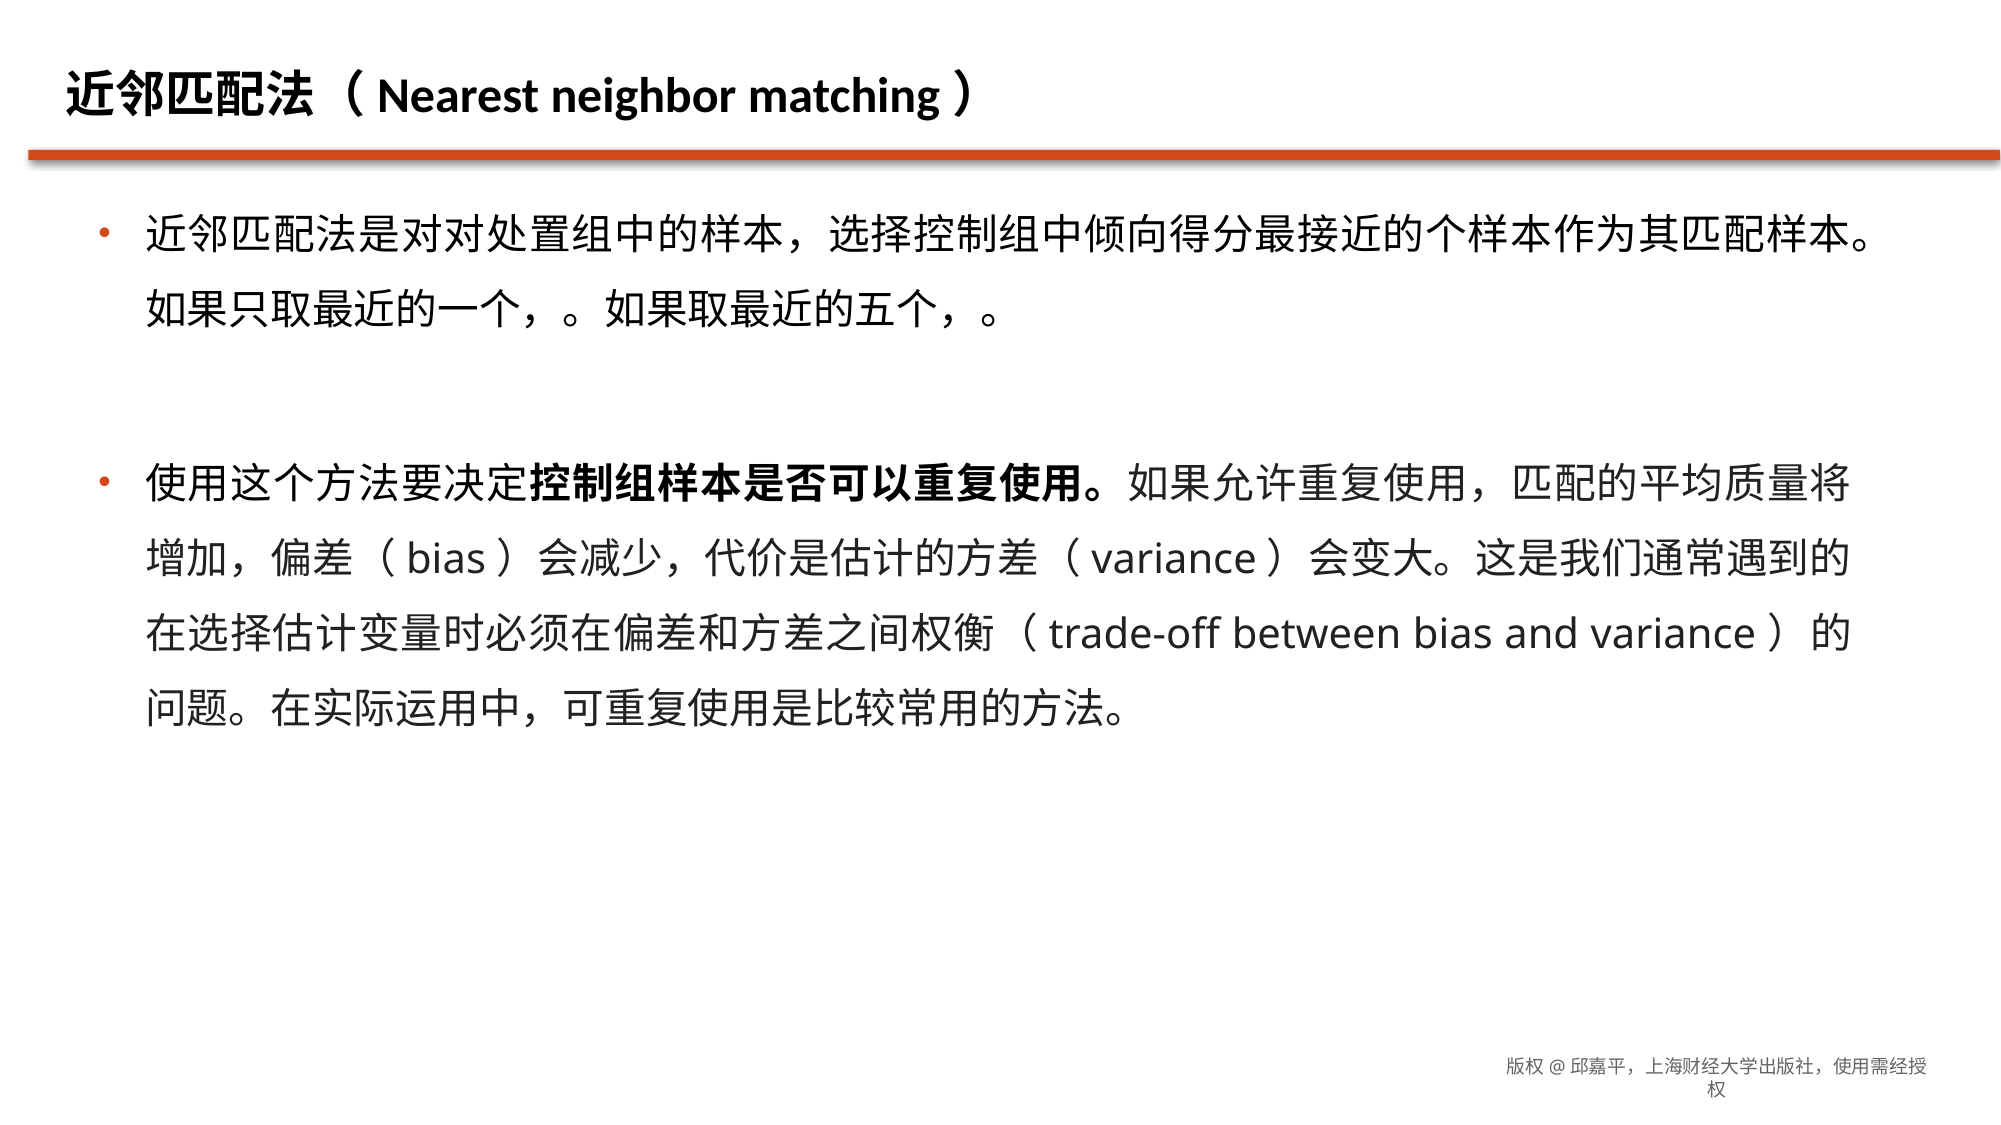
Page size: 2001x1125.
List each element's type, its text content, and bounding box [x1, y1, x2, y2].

footer 版权@邱嘉平，上海财经大学出版社，使用需经授权 [1483, 1046, 1950, 1109]
title 近邻匹配法（Nearest neighbor matching） [50, 50, 1825, 138]
